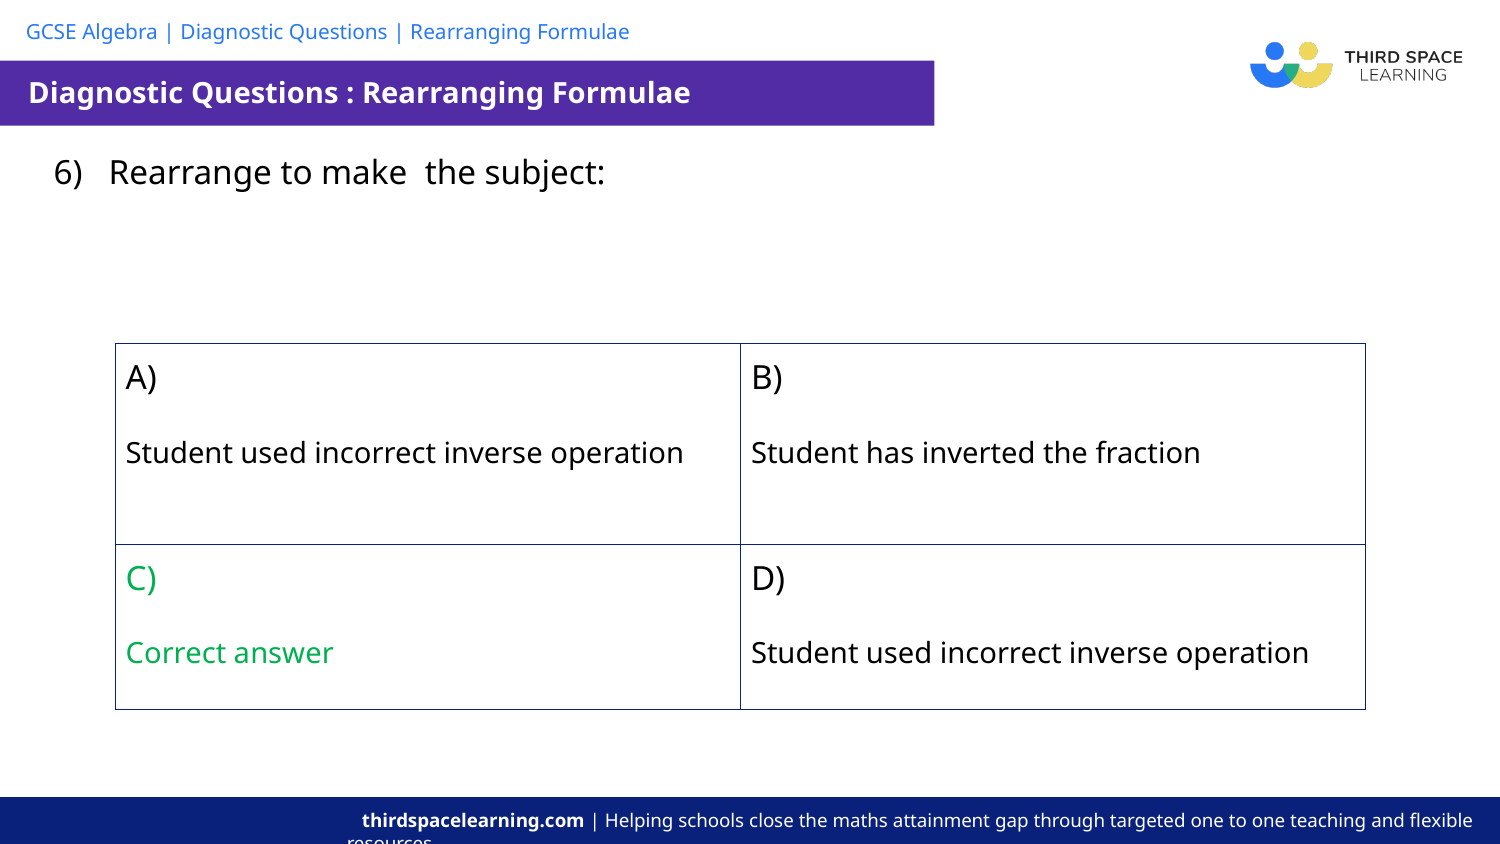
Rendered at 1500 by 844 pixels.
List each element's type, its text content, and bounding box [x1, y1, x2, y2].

text_box Diagnostic Questions : Rearranging Formulae [13, 59, 792, 125]
picture [1250, 33, 1465, 99]
